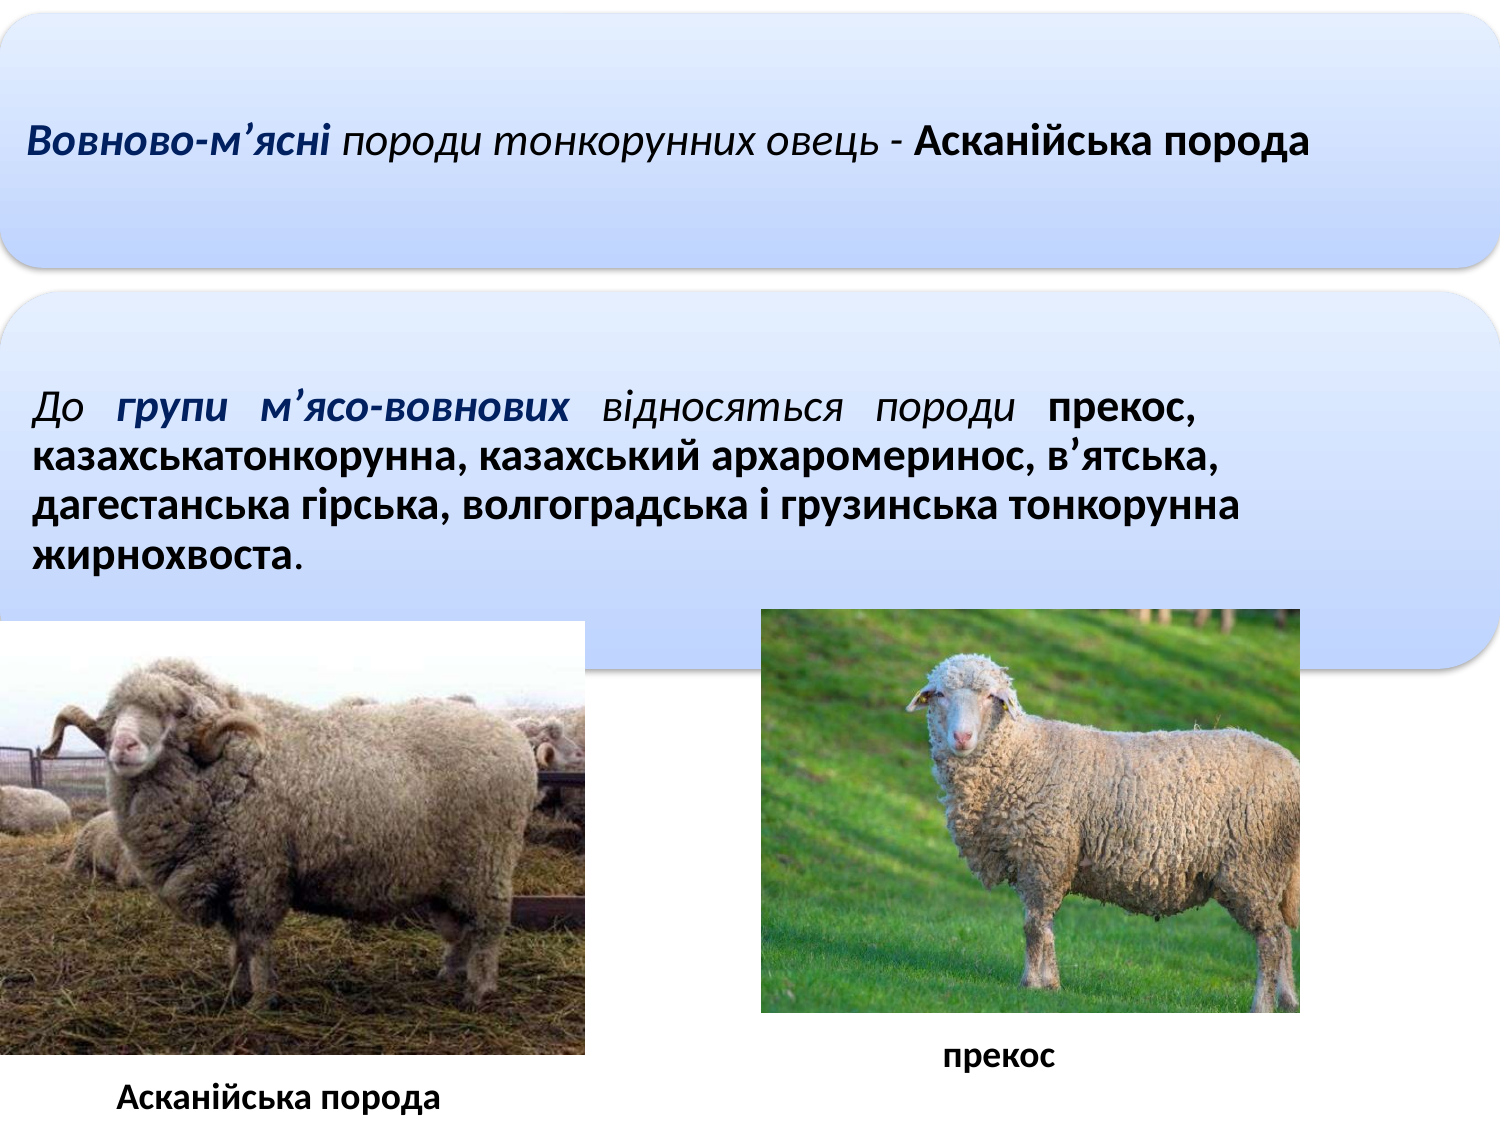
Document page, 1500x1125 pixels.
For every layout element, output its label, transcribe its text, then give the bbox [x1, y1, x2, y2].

text_box прекос [927, 1023, 1071, 1083]
picture [0, 621, 585, 1056]
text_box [0, 0, 1500, 670]
text_box Асканійська порода [101, 1065, 465, 1125]
picture [761, 609, 1300, 1014]
